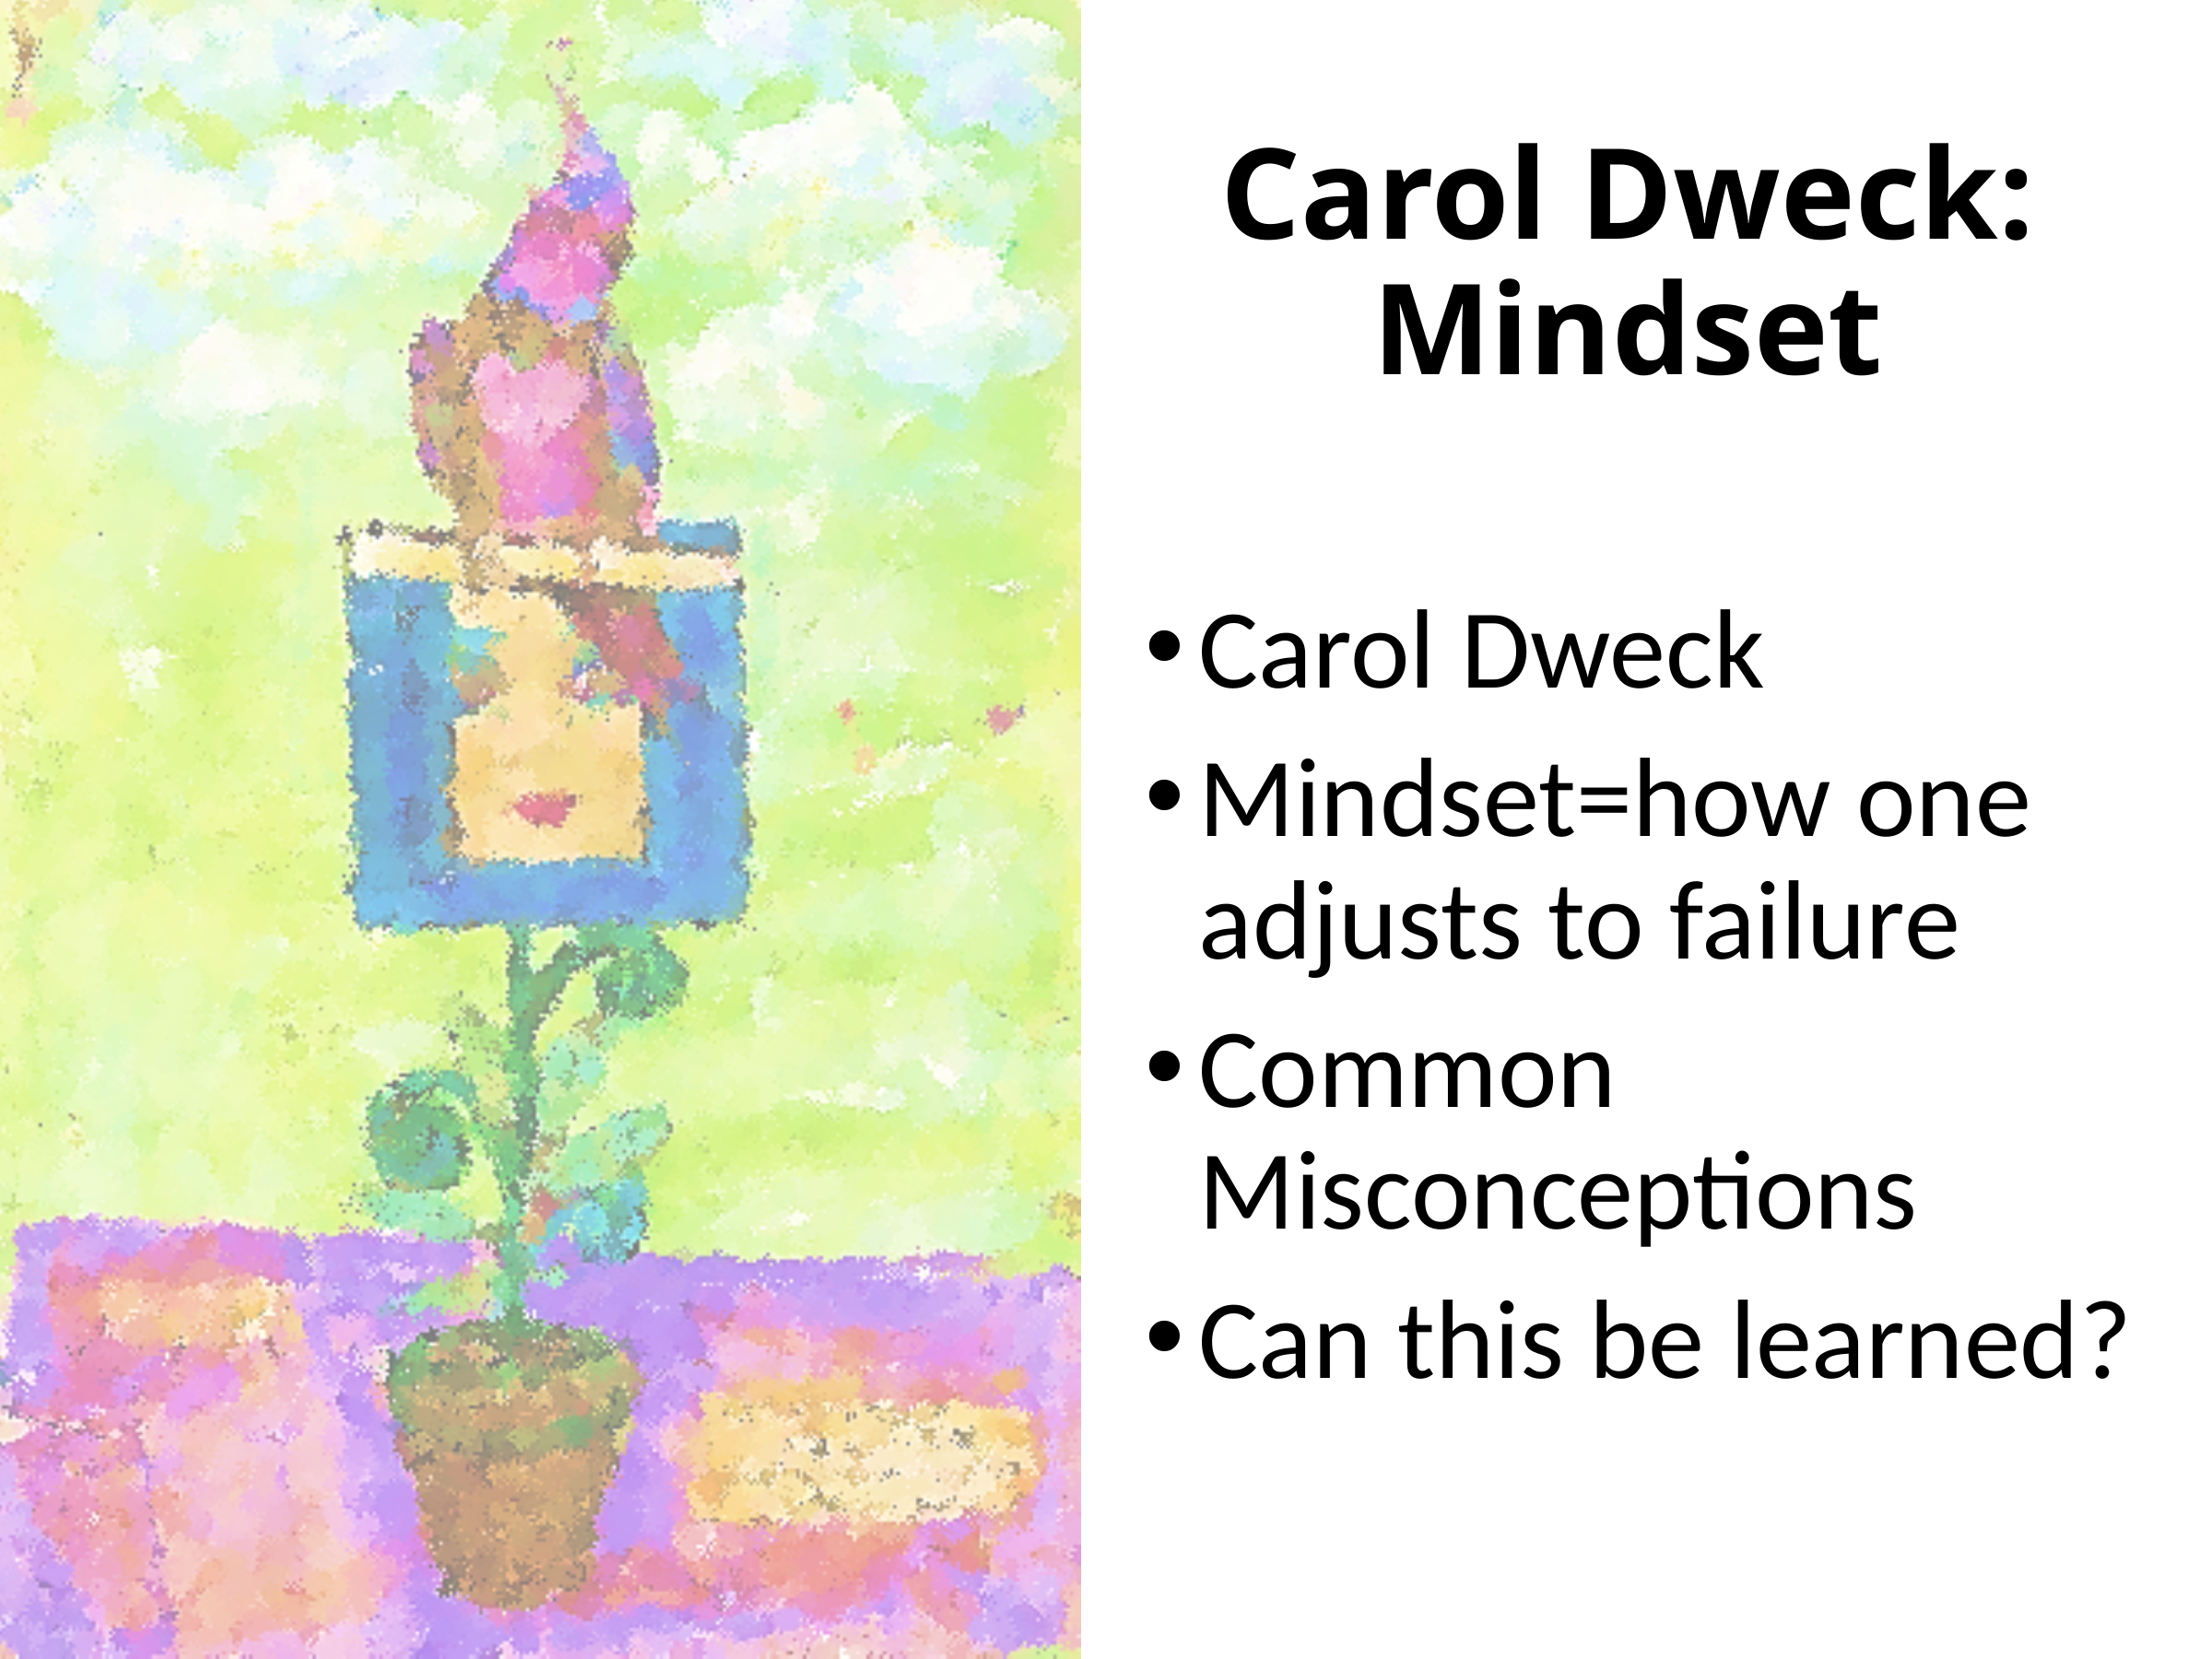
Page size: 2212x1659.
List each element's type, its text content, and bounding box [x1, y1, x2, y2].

title Carol Dweck: Mindset [1195, 88, 2060, 409]
list Carol Dweck Mindset=how one adjusts to failure Common Misconceptions Can this be learned? [1131, 583, 2155, 1537]
picture [0, 0, 1081, 1659]
